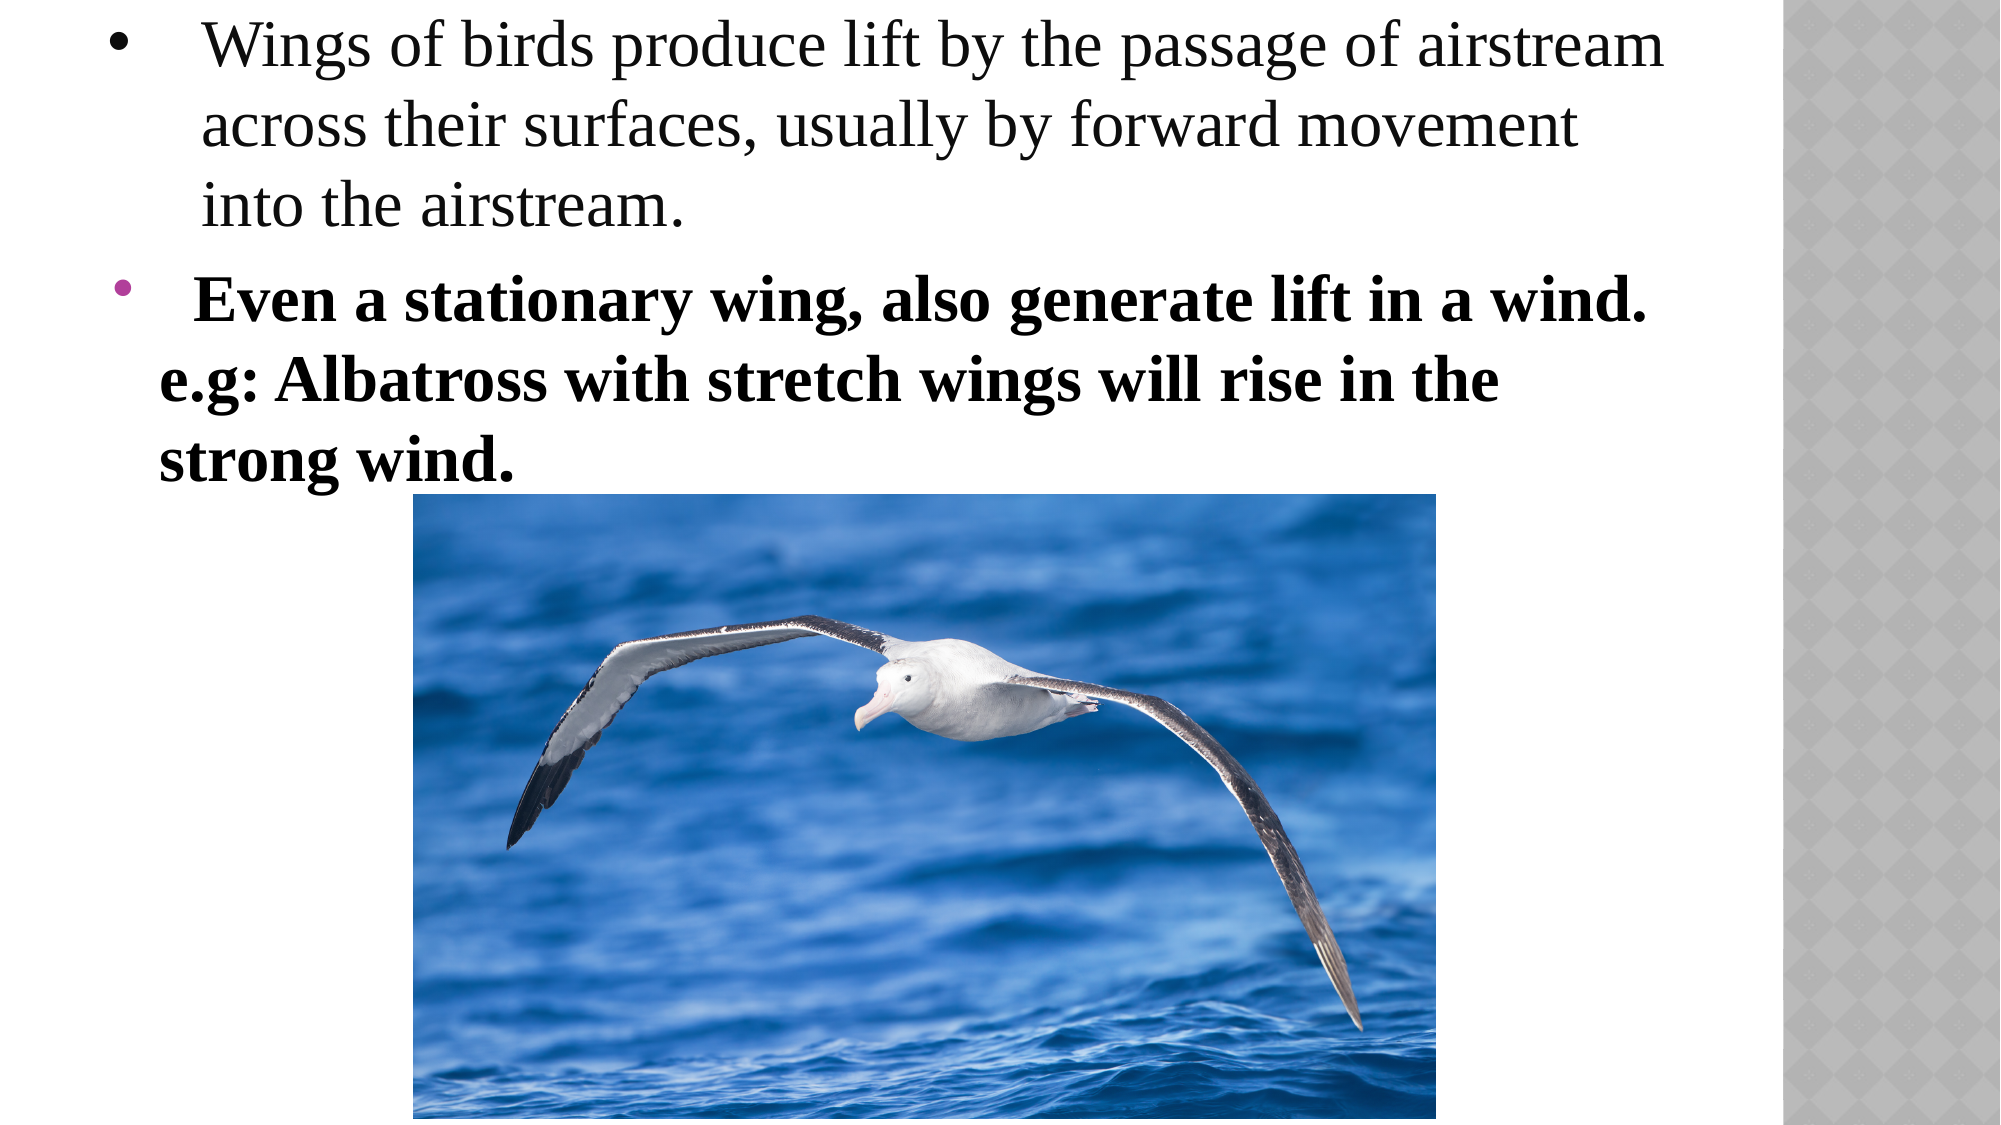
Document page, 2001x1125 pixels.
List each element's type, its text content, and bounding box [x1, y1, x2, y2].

list Even a stationary wing, also generate lift in a wind. e.g: Albatross with stretch wings will rise in the strong wind. [99, 246, 1684, 1042]
picture [413, 494, 1437, 1119]
title Wings of birds produce lift by the passage of airstream across their surfaces, usually by forward movement into the airstream. [99, 52, 1684, 240]
